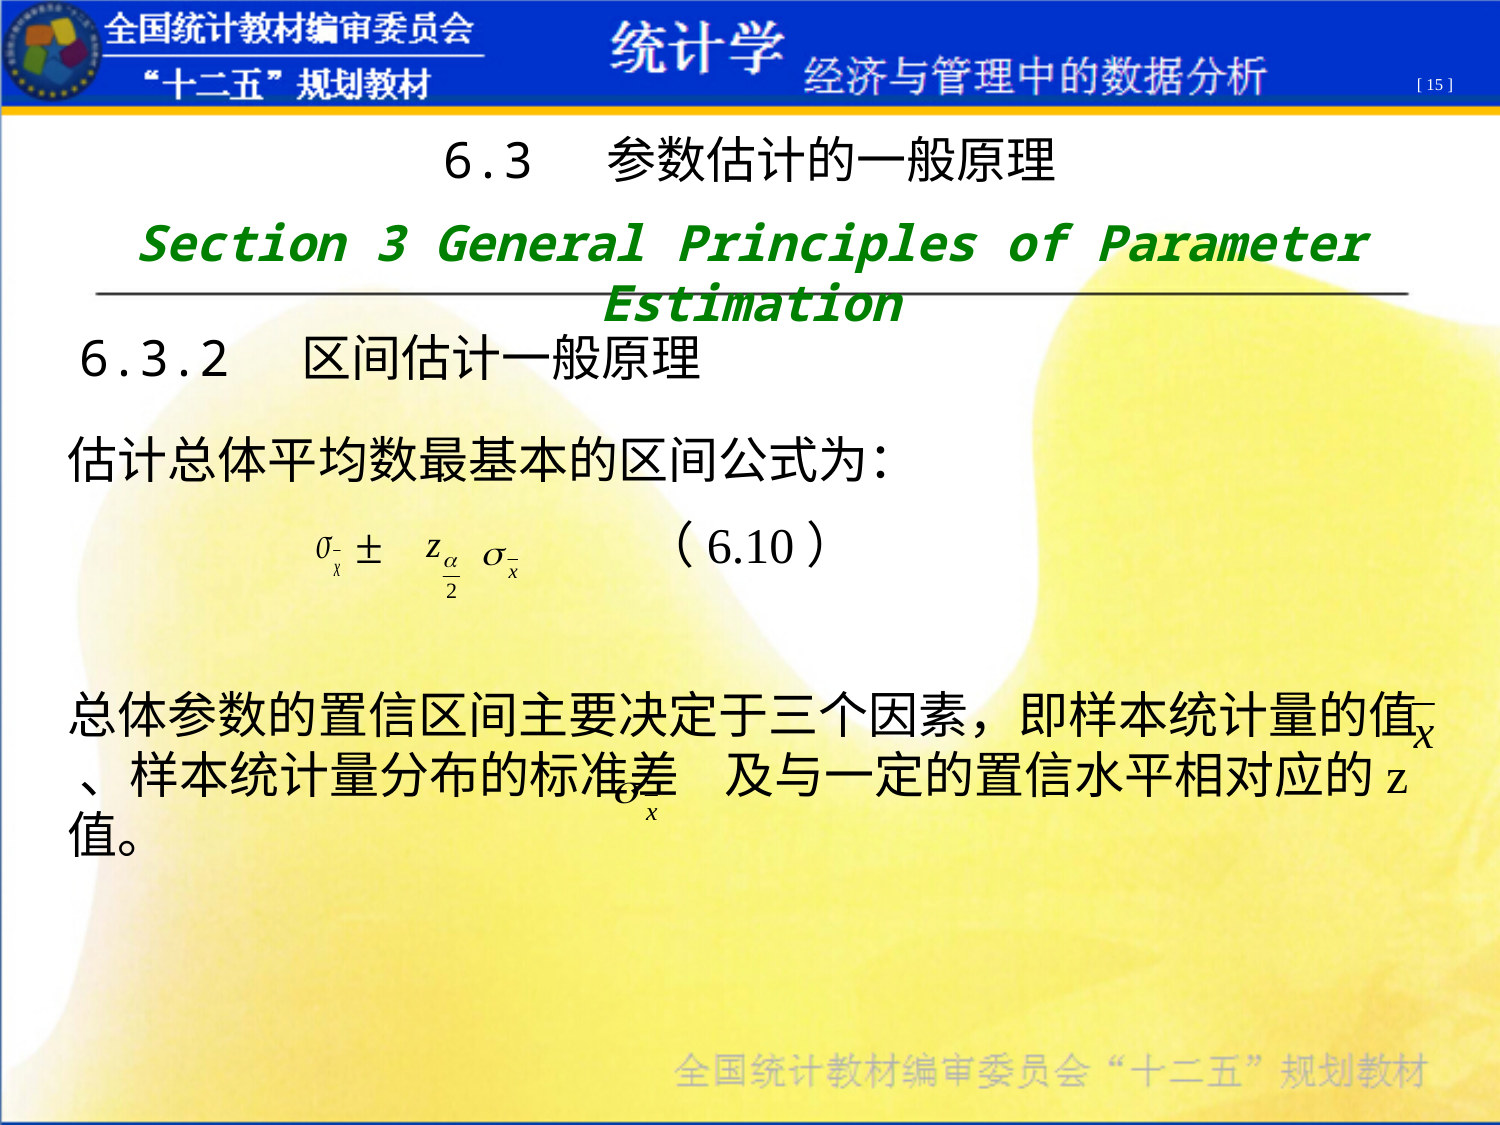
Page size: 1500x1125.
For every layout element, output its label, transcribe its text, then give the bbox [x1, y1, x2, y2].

text_box 估计总体平均数最基本的区间公式为： ± （6.10） 总体参数的置信区间主要决定于三个因素，即样本统计量的值 、样本统计量分布的标准差 及与一定的置信水平相对应的z值。 [53, 420, 1471, 871]
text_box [607, 759, 668, 830]
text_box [418, 520, 467, 609]
text_box 6.3.2 区间估计一般原理 [64, 319, 1447, 394]
text_box Section 3 General Principles of Parameter Estimation [64, 203, 1436, 319]
text_box [ 15 ] [1364, 66, 1468, 142]
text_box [1404, 692, 1444, 761]
picture [0, 1, 1500, 1125]
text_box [477, 529, 526, 587]
text_box 6.3 参数估计的一般原理 [64, 121, 1436, 196]
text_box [312, 512, 346, 586]
